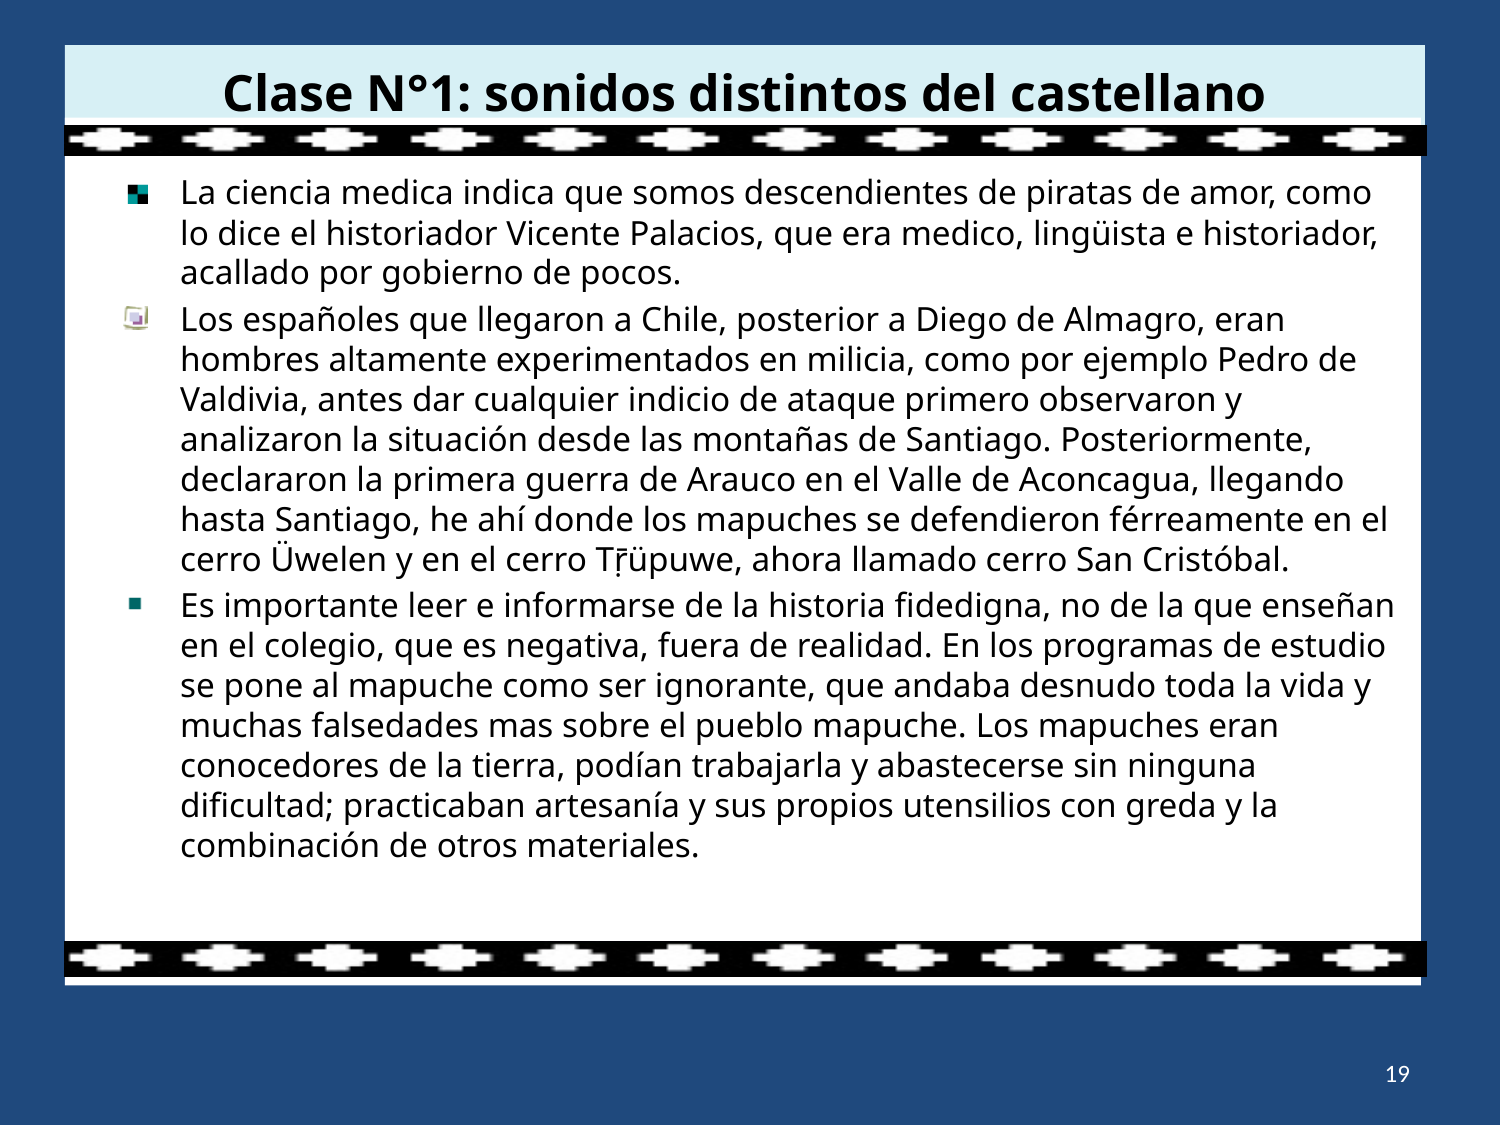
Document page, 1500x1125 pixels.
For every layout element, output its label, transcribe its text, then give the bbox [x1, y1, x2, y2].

list La ciencia medica indica que somos descendientes de piratas de amor, como lo dice el historiador Vicente Palacios, que era medico, lingüista e historiador, acallado por gobierno de pocos. Los españoles que llegaron a Chile, posterior a Diego de Almagro, eran hombres altamente experimentados en milicia, como por ejemplo Pedro de Valdivia, antes dar cualquier indicio de ataque primero observaron y analizaron la situación desde las montañas de Santiago. Posteriormente, declararon la primera guerra de Arauco en el Valle de Aconcagua, llegando hasta Santiago, he ahí donde los mapuches se defendieron férreamente en el cerro Üwelen y en el cerro Tṝüpuwe, ahora llamado cerro San Cristóbal. Es importante leer e informarse de la historia fidedigna, no de la que enseñan en el colegio, que es negativa, fuera de realidad. En los programas de estudio se pone al mapuche como ser ignorante, que andaba desnudo toda la vida y muchas falsedades mas sobre el pueblo mapuche. Los mapuches eran conocedores de la tierra, podían trabajarla y abastecerse sin ninguna dificultad; practicaban artesanía y sus propios utensilios con greda y la combinación de otros materiales. [64, 164, 1421, 941]
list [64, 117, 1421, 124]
slide_number 19 [1074, 1042, 1425, 1103]
picture [64, 125, 1427, 156]
picture [123, 306, 148, 330]
title Clase N°1: sonidos distintos del castellano [64, 45, 1425, 123]
picture [123, 592, 148, 616]
picture [64, 941, 1427, 977]
picture [123, 180, 148, 204]
